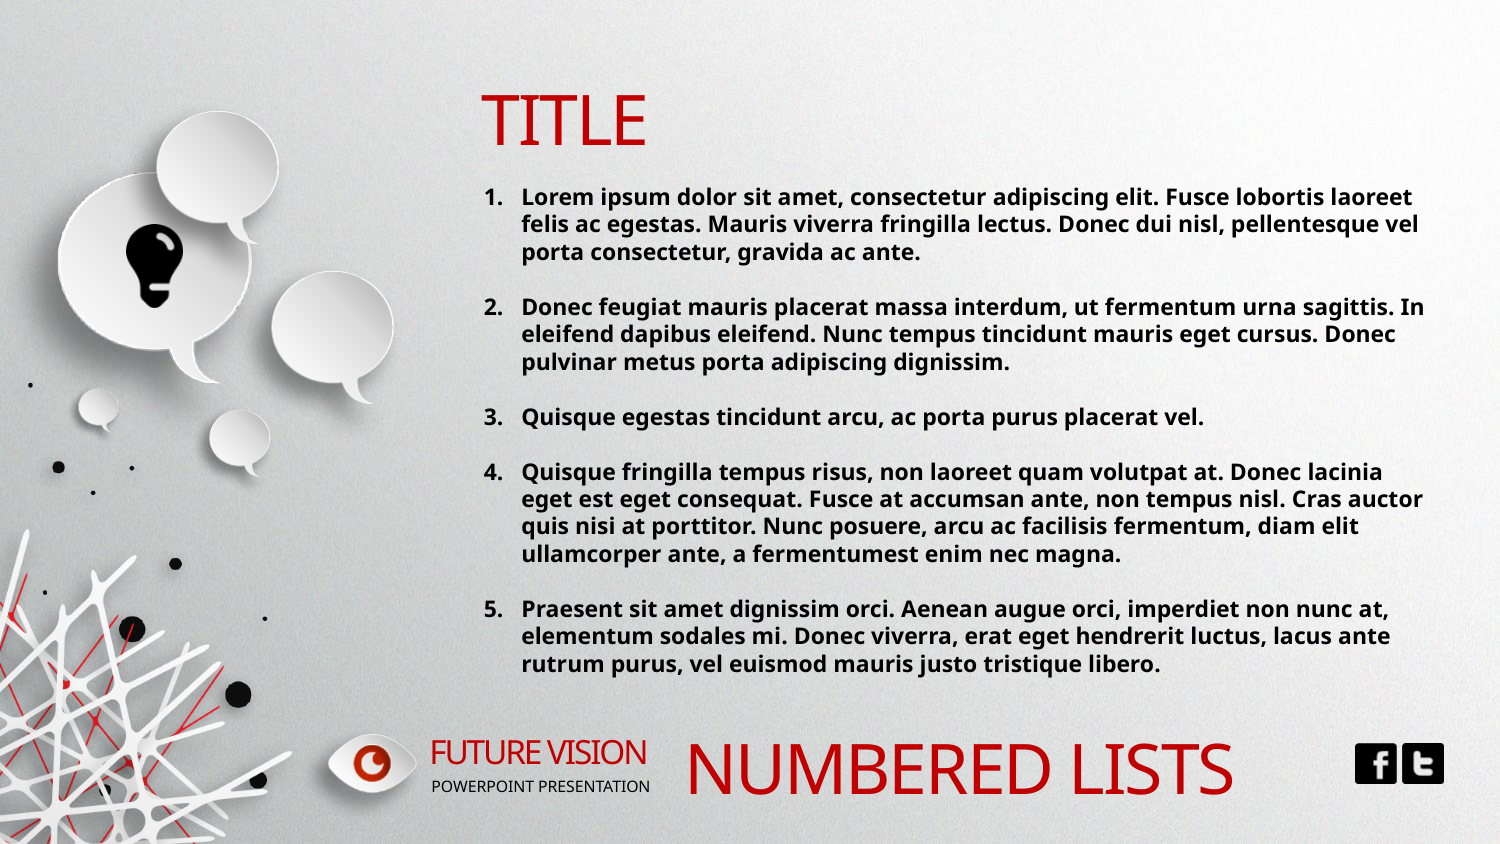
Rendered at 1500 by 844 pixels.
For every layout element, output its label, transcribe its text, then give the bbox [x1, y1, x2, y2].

text_box FUTURE VISION [429, 731, 682, 772]
text_box POWERPOINT PRESENTATION [431, 777, 674, 797]
text_box TITLE [481, 76, 1135, 160]
text_box Lorem ipsum dolor sit amet, consectetur adipiscing elit. Fusce lobortis laoreet felis ac egestas. Mauris viverra fringilla lectus. Donec dui nisl, pellentesque vel porta consectetur, gravida ac ante. Donec feugiat mauris placerat massa interdum, ut fermentum urna sagittis. In eleifend dapibus eleifend. Nunc tempus tincidunt mauris eget cursus. Donec pulvinar metus porta adipiscing dignissim. Quisque egestas tincidunt arcu, ac porta purus placerat vel. Quisque fringilla tempus risus, non laoreet quam volutpat at. Donec lacinia eget est eget consequat. Fusce at accumsan ante, non tempus nisl. Cras auctor quis nisi at porttitor. Nunc posuere, arcu ac facilisis fermentum, diam elit ullamcorper ante, a fermentumest enim nec magna. Praesent sit amet dignissim orci. Aenean augue orci, imperdiet non nunc at, elementum sodales mi. Donec viverra, erat eget hendrerit luctus, lacus ante rutrum purus, vel euismod mauris justo tristique libero. [483, 182, 1433, 677]
text_box NUMBERED LISTS [684, 724, 1338, 809]
picture [0, 0, 1500, 844]
